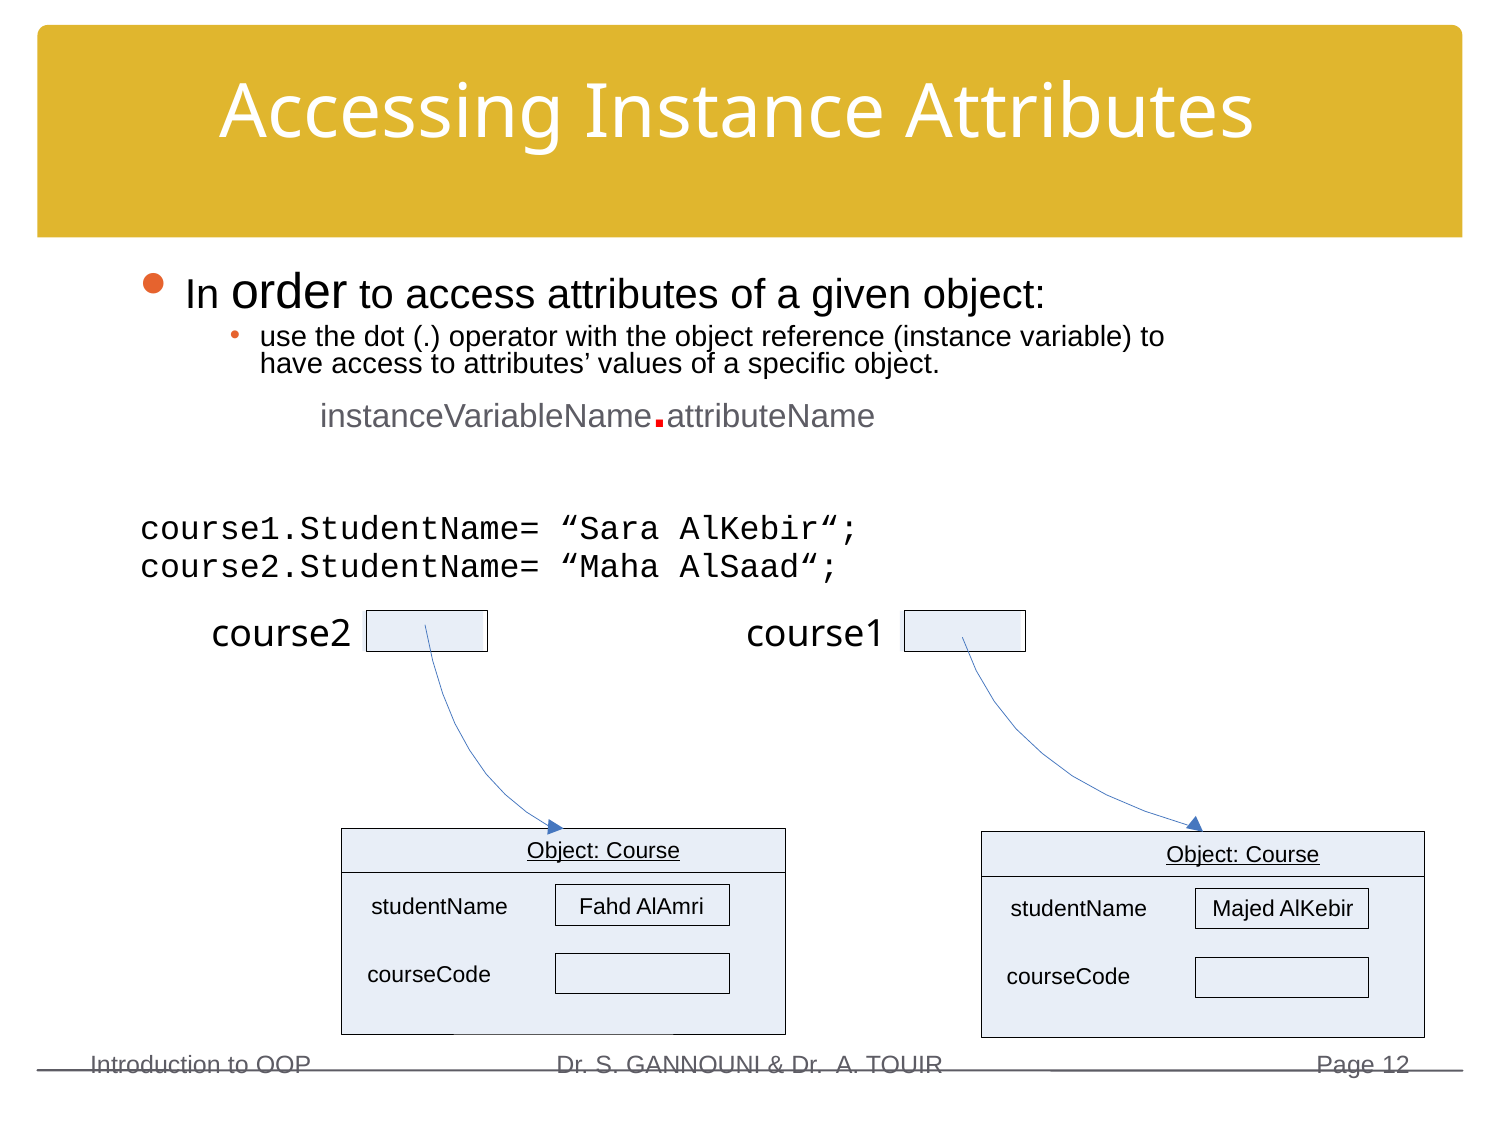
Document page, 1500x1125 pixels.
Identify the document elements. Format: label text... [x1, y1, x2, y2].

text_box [899, 610, 1026, 652]
text_box courseCode [367, 959, 492, 988]
slide_number Introduction to OOP [75, 1024, 425, 1103]
text_box [973, 665, 1160, 802]
text_box Object: Course [526, 835, 681, 864]
text_box course1 [746, 608, 887, 654]
title Accessing Instance Attributes [99, 58, 1376, 158]
text_box [350, 953, 508, 994]
text_box [341, 872, 786, 1034]
text_box [357, 884, 520, 926]
text_box [434, 665, 548, 826]
text_box [555, 884, 730, 926]
text_box [341, 828, 786, 872]
text_box [547, 819, 564, 835]
text_box studentName [371, 891, 508, 919]
text_box [324, 474, 1018, 1038]
footer Dr. S. GANNOUNI & Dr. A. TOUIR [512, 1038, 988, 1103]
text_box [555, 953, 730, 994]
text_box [362, 610, 488, 652]
slide_number Page 12 [1074, 1049, 1425, 1103]
list In order to access attributes of a given object: use the dot (.) operator with the object reference (instance variable) to have access to attributes’ values of a specific object. instanceVariableName.attributeName course1.StudentName= “Sara AlKebir“; course2.StudentName= “Maha AlSaad“; [124, 262, 1188, 563]
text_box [980, 815, 1426, 1038]
text_box Fahd AlAmri [579, 891, 705, 919]
text_box course2 [211, 608, 351, 654]
